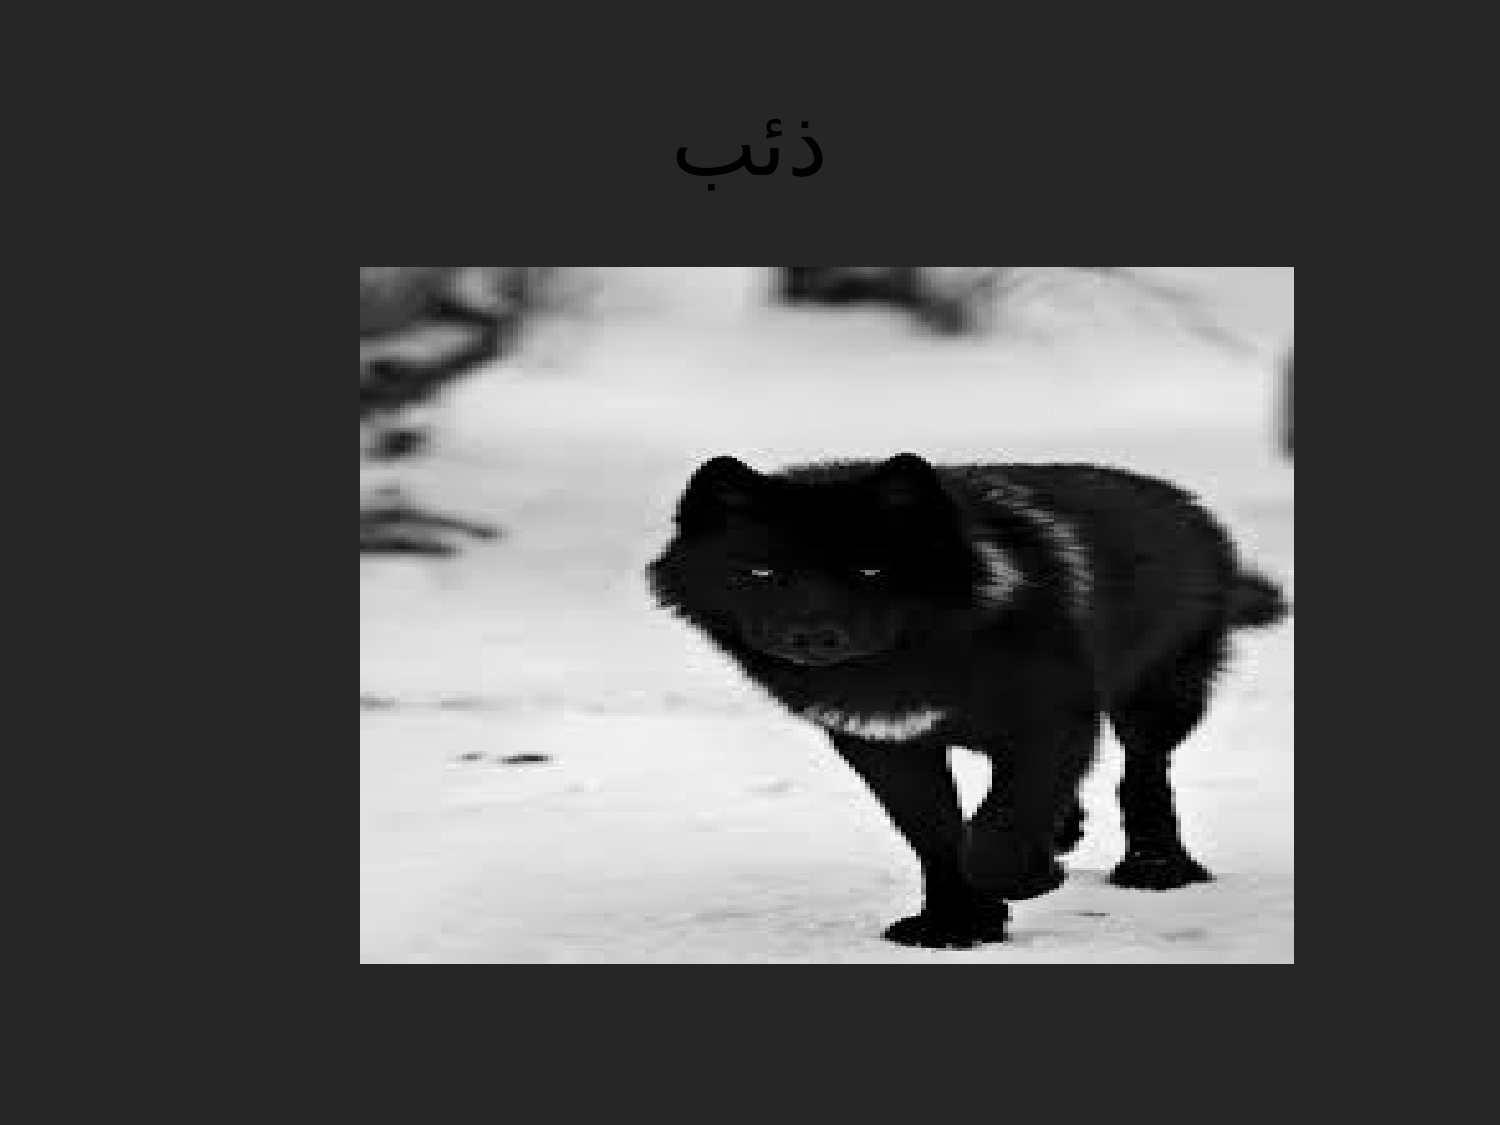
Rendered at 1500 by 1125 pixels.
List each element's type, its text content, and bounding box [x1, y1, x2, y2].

title ذئب [75, 45, 1425, 233]
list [359, 266, 1294, 965]
